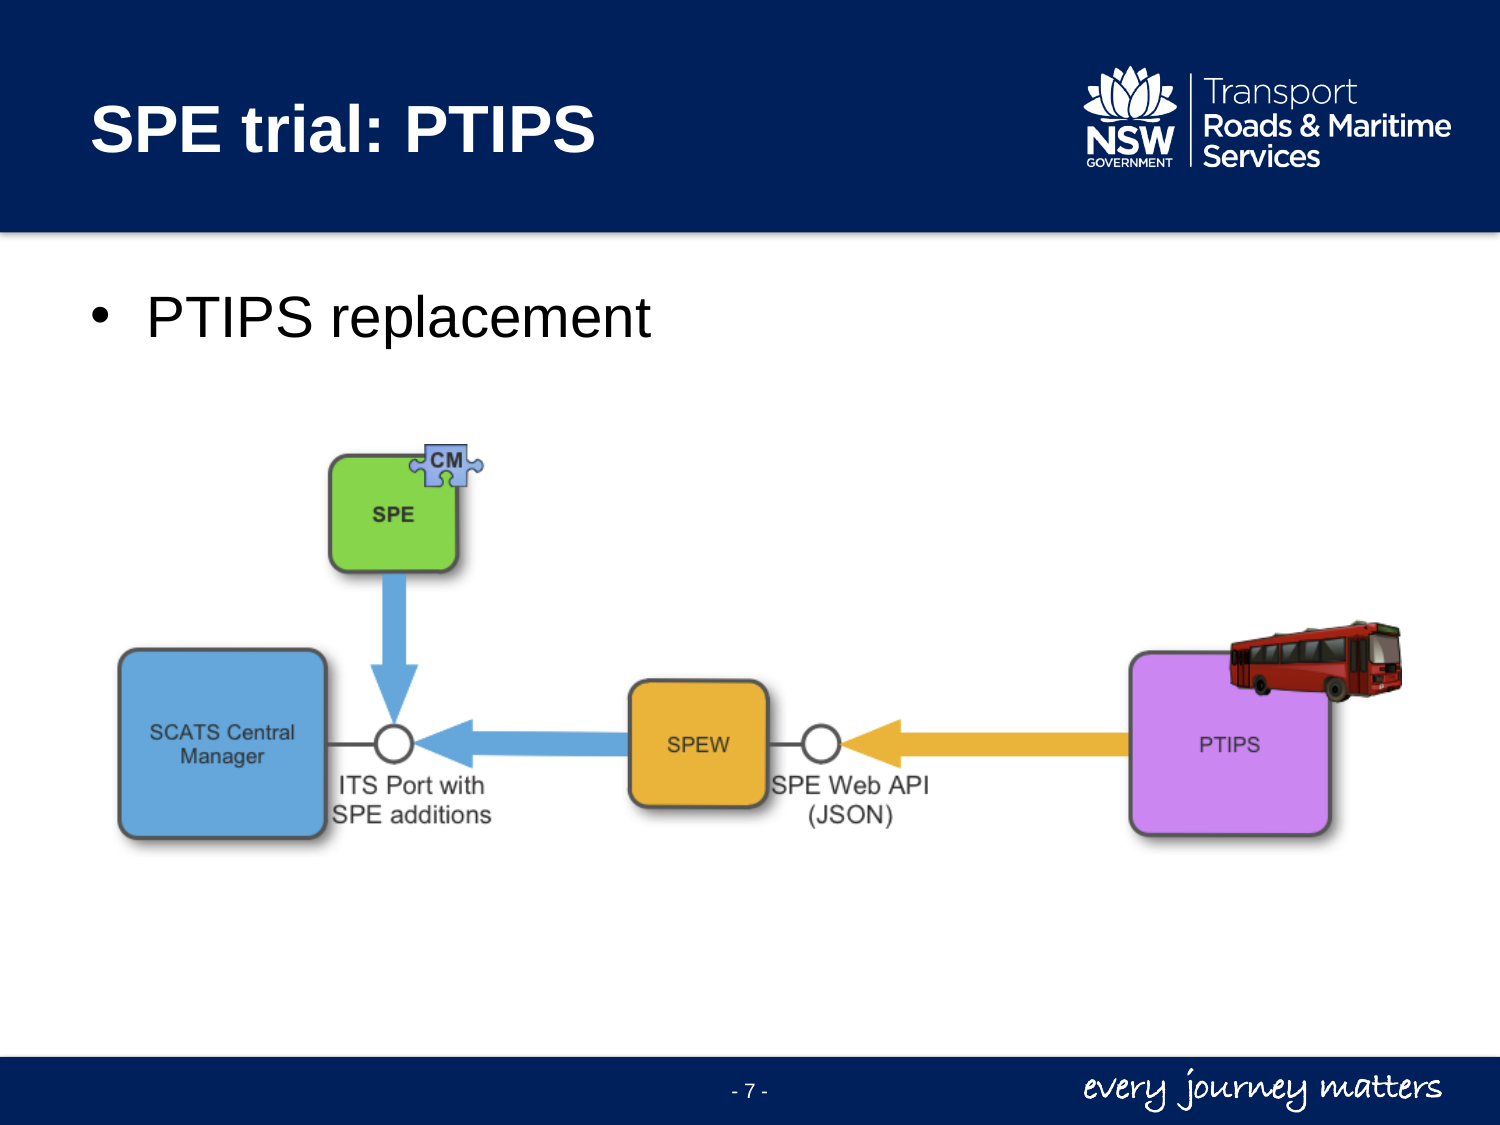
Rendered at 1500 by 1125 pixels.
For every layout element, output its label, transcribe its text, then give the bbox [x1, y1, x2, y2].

picture [111, 444, 1402, 858]
title SPE trial: PTIPS [75, 31, 1025, 220]
picture [1084, 1068, 1442, 1113]
list PTIPS replacement [75, 271, 1425, 1015]
picture [1083, 64, 1451, 168]
